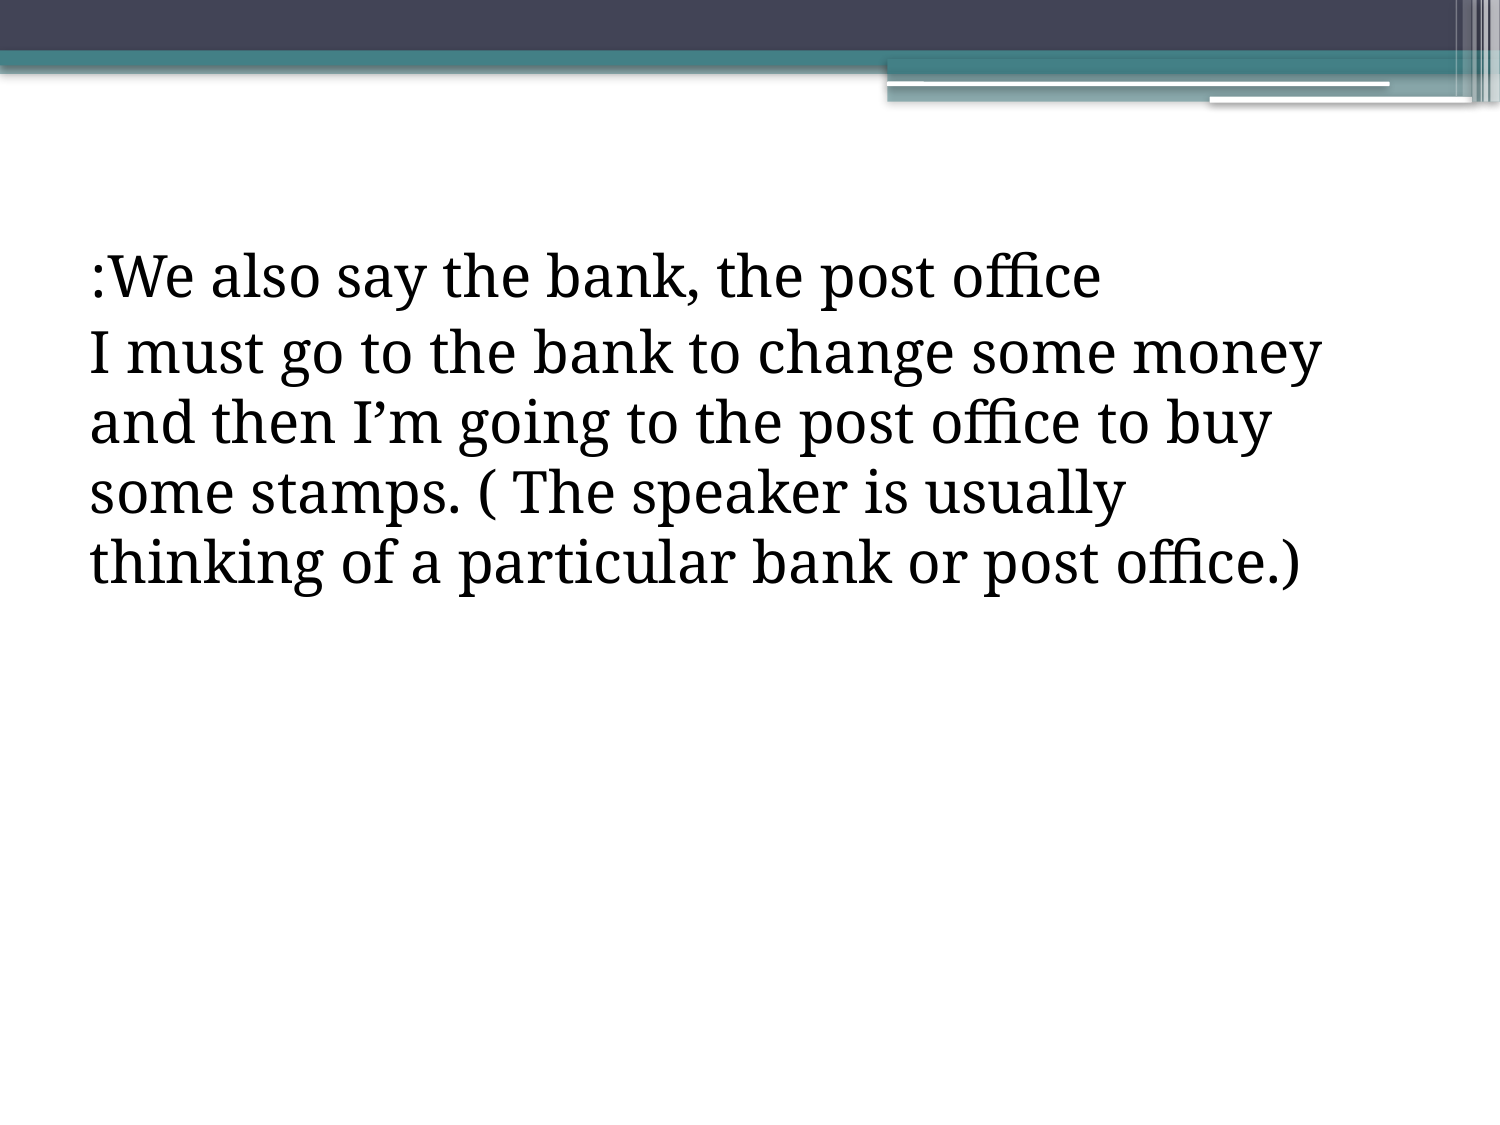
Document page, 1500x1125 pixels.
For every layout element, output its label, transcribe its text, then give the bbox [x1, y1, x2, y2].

list We also say the bank, the post office: I must go to the bank to change some money and then I’m going to the post office to buy some stamps. ( The speaker is usually thinking of a particular bank or post office.) [75, 231, 1425, 1079]
